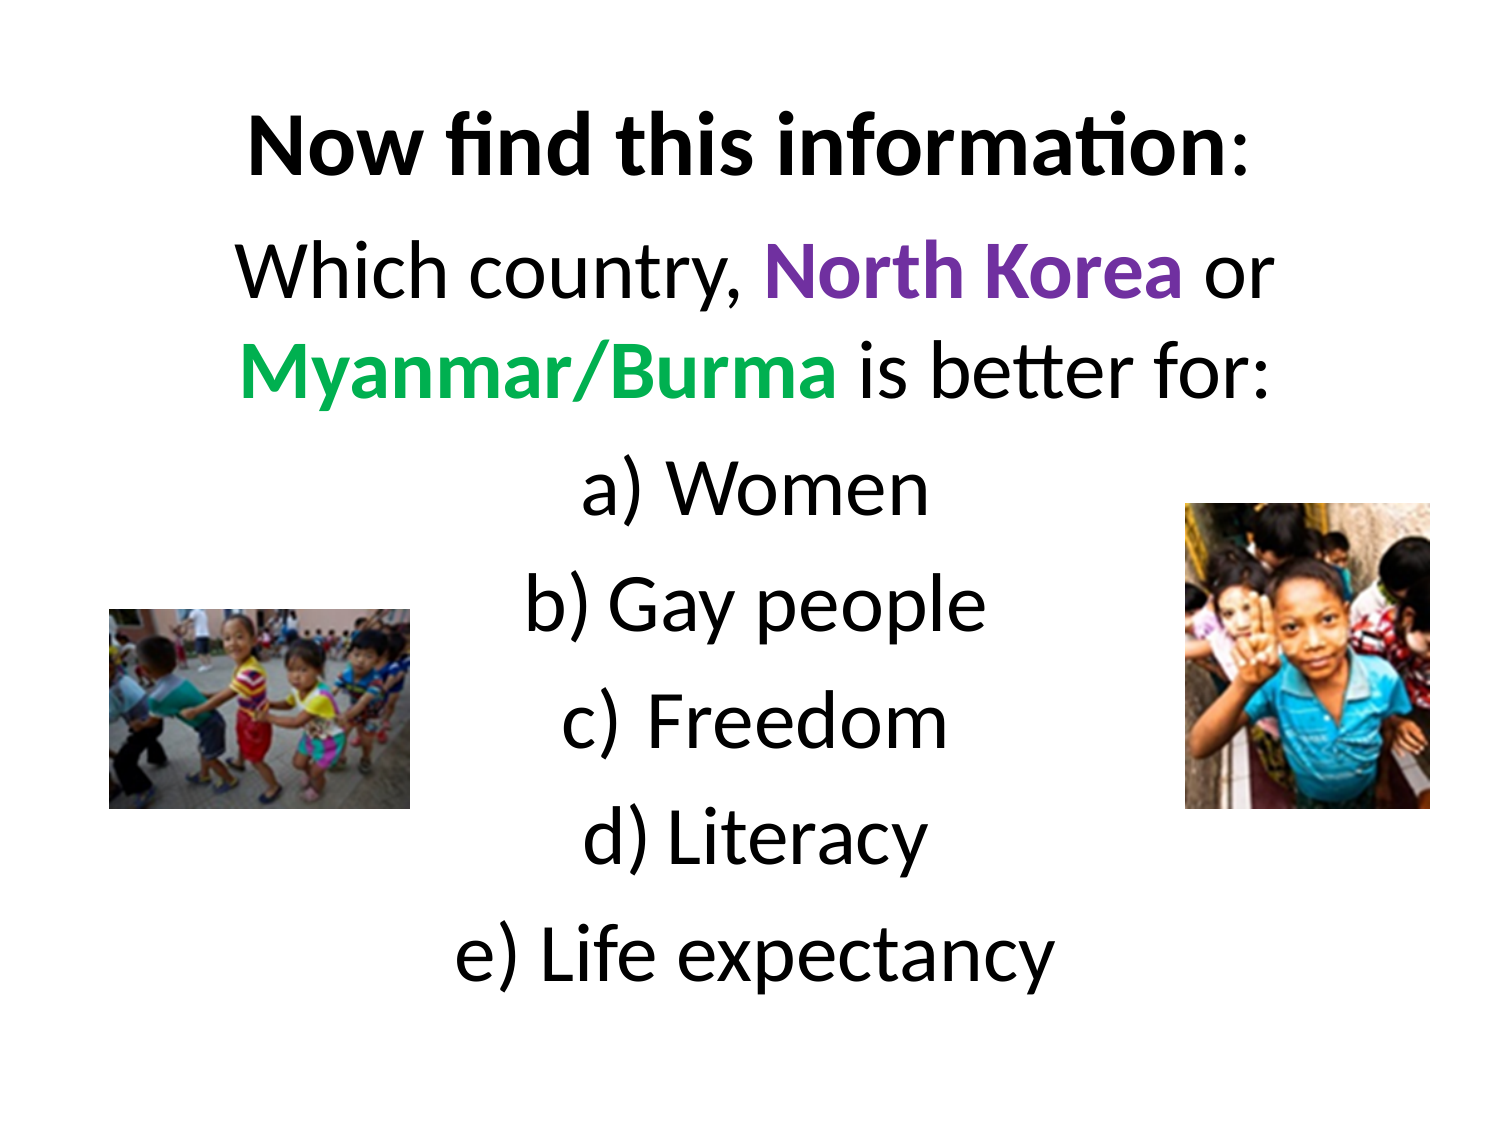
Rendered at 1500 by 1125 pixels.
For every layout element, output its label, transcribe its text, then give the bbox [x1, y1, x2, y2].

list Which country, North Korea or Myanmar/Burma is better for: Women Gay people Freedom Literacy Life expectancy [41, 208, 1471, 1059]
title Now find this information: [75, 45, 1425, 208]
picture [109, 609, 410, 809]
picture [1185, 503, 1430, 809]
